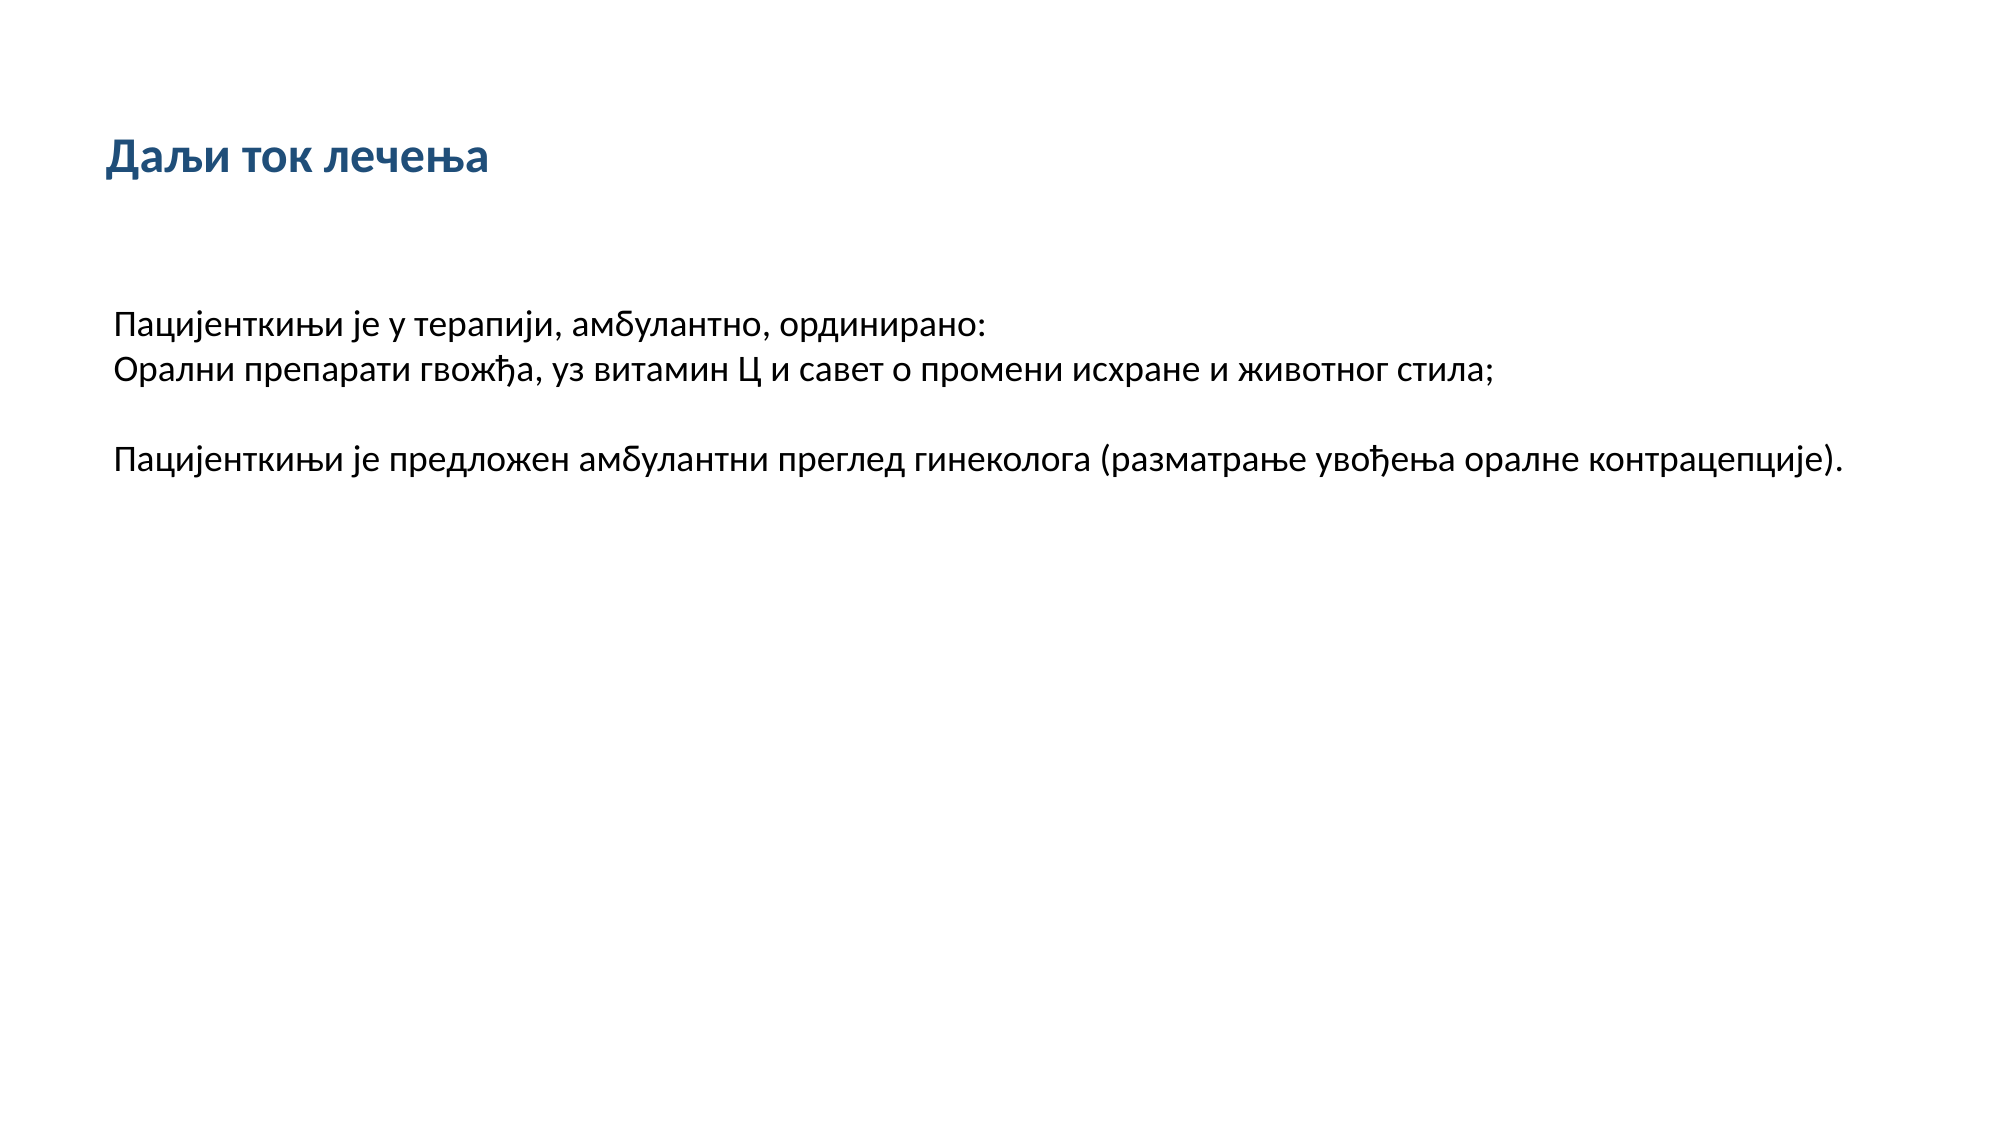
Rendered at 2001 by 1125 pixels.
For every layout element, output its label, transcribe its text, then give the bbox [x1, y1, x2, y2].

text_box Пацијенткињи је у терапији, амбулантно, ординирано: Орални препарати гвожђа, уз витамин Ц и савет о промени исхране и животног стила; Пацијенткињи је предложен амбулантни преглед гинеколога (разматрање увођења оралне контрацепције). [98, 291, 1861, 486]
text_box Даљи ток лечења [91, 115, 505, 190]
